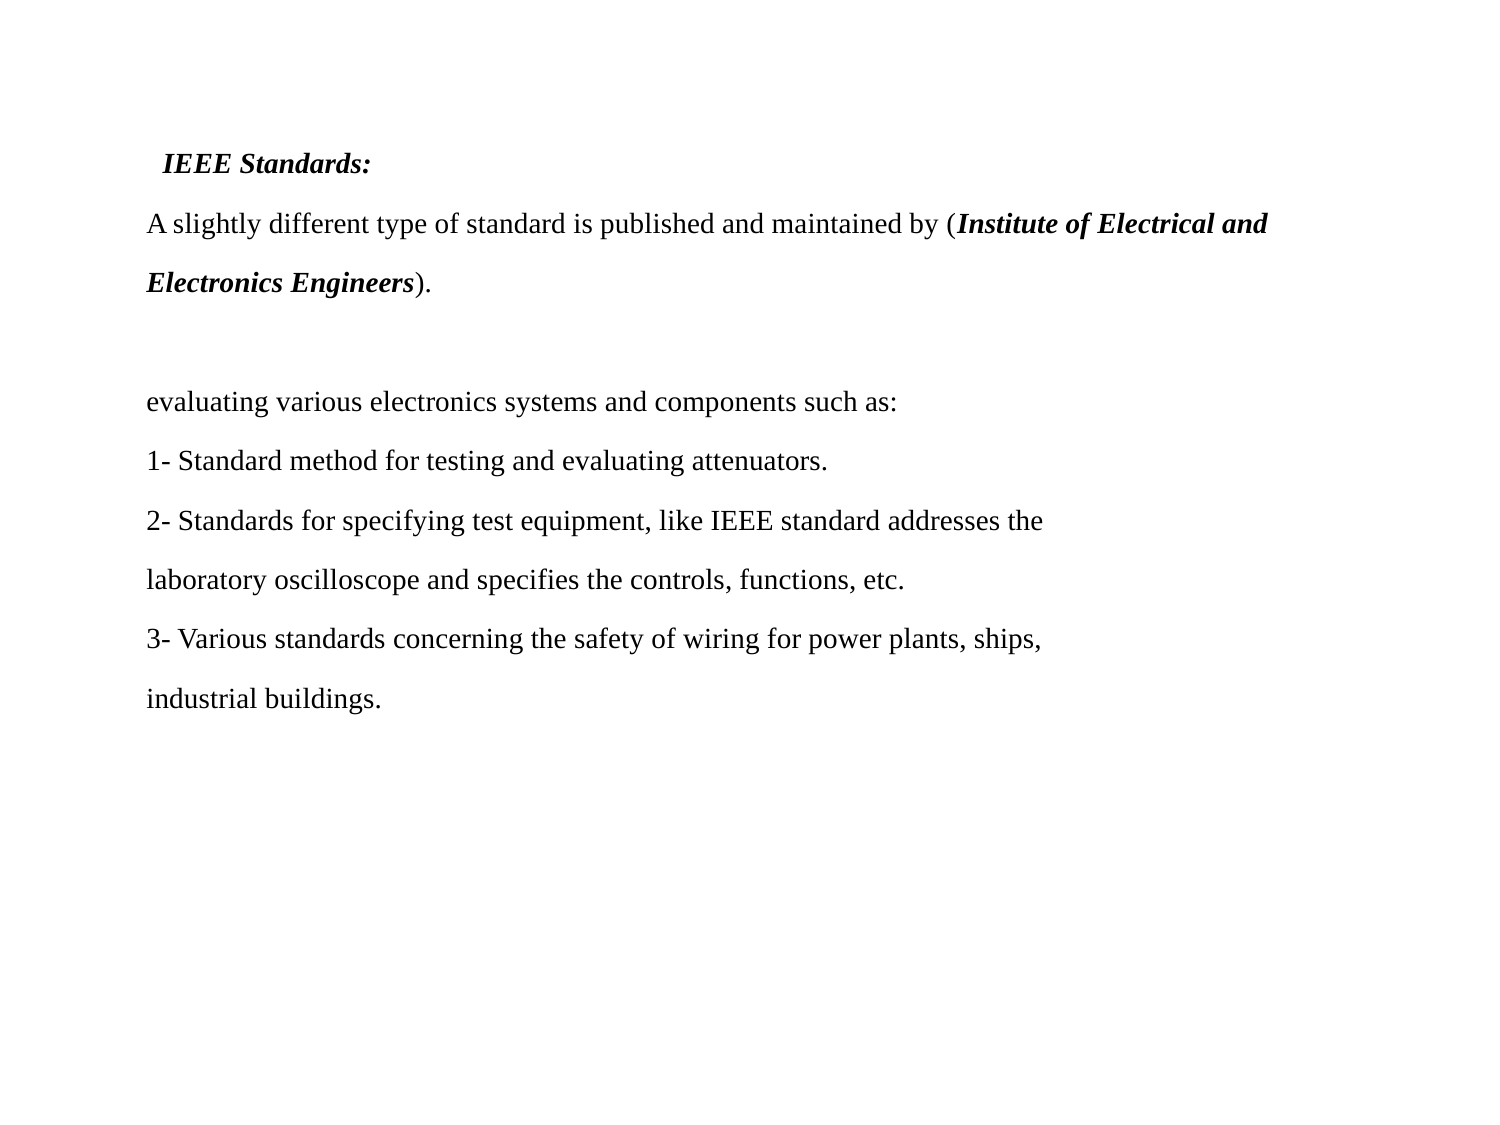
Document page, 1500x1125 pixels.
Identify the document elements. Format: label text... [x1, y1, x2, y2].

list IEEE Standards: A slightly different type of standard is published and maintained by (Institute of Electrical and Electronics Engineers). evaluating various electronics systems and components such as: 1- Standard method for testing and evaluating attenuators. 2- Standards for specifying test equipment, like IEEE standard addresses the laboratory oscilloscope and specifies the controls, functions, etc. 3- Various standards concerning the safety of wiring for power plants, ships, industrial buildings. [75, 112, 1425, 855]
